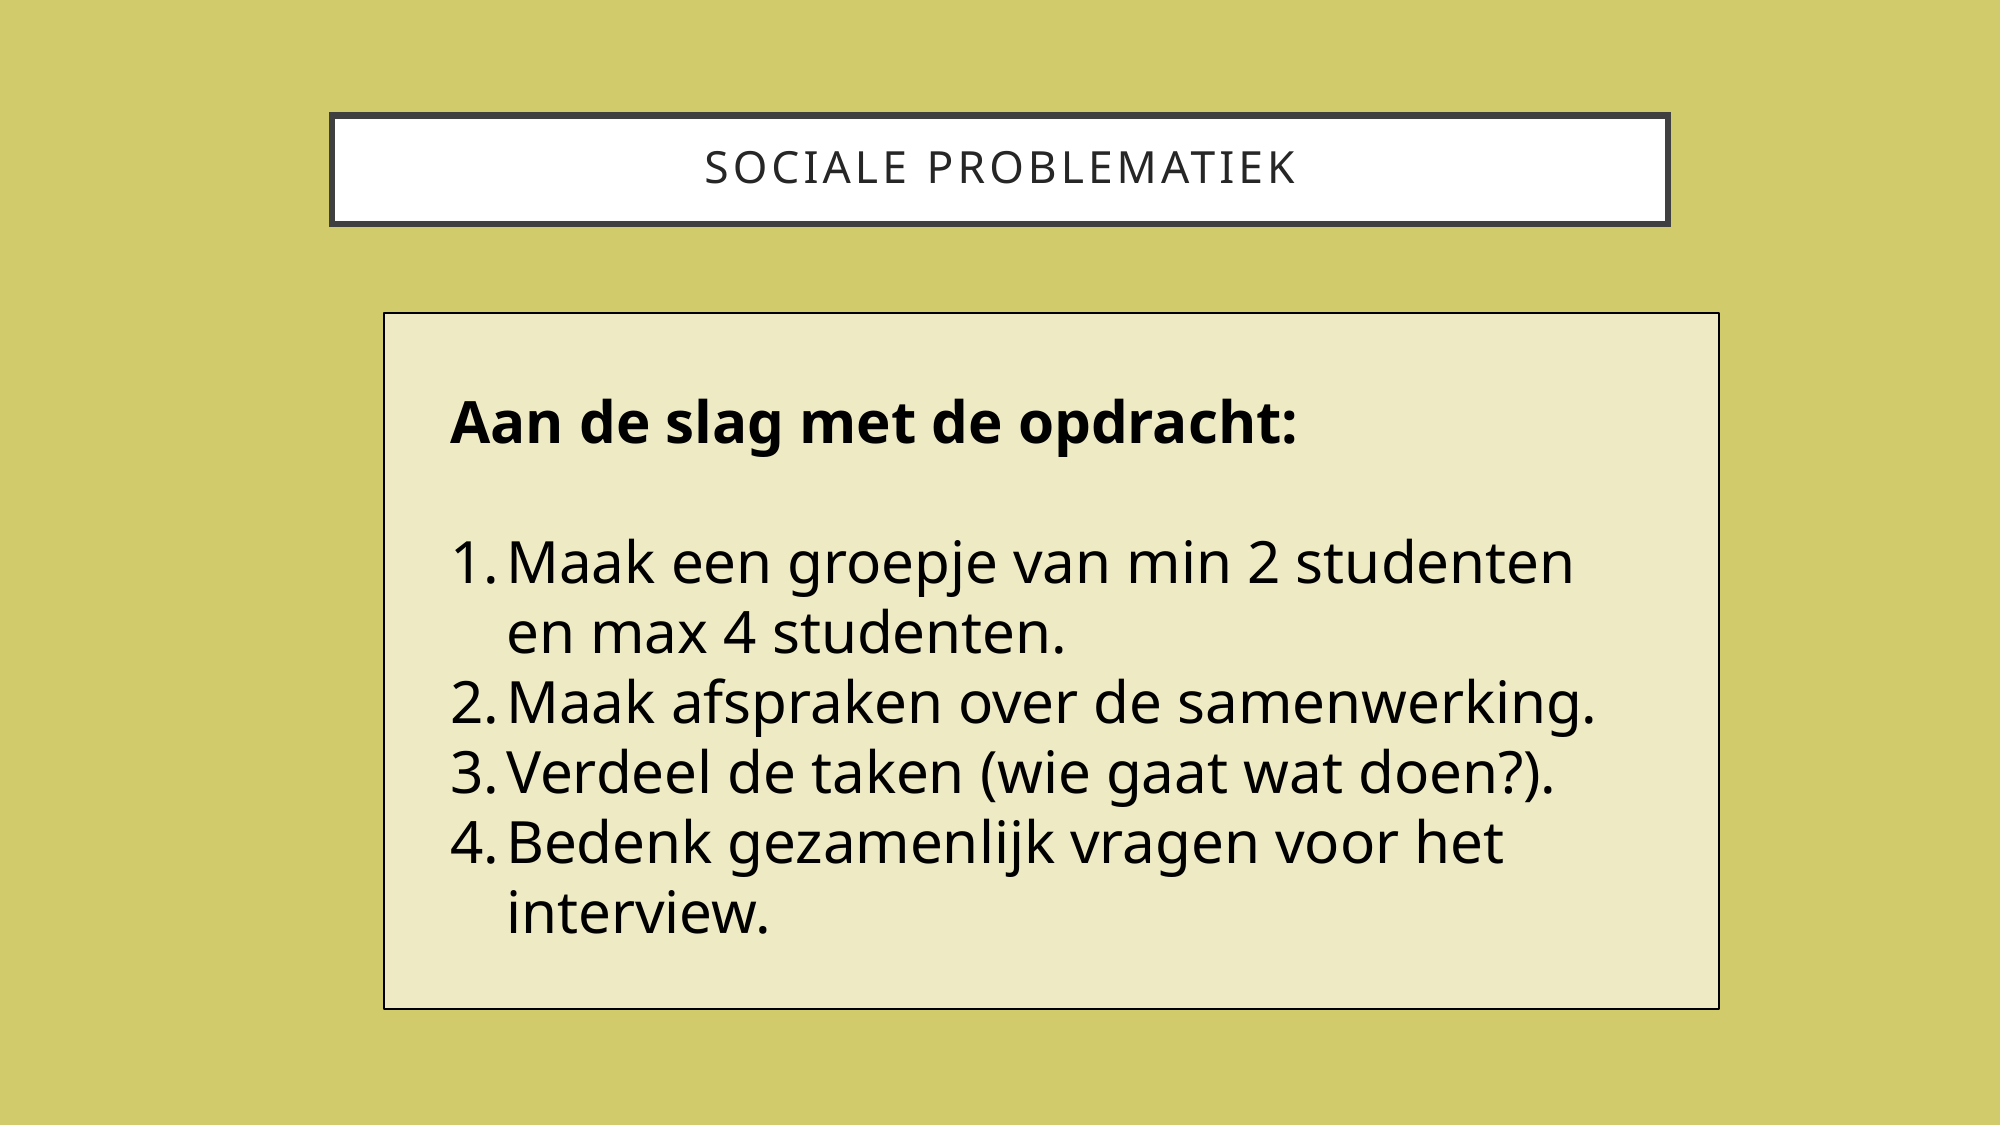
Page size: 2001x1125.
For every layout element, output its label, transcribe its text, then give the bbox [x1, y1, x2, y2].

text_box Aan de slag met de opdracht: Maak een groepje van min 2 studenten en max 4 studenten. Maak afspraken over de samenwerking. Verdeel de taken (wie gaat wat doen?). Bedenk gezamenlijk vragen voor het interview. [435, 378, 1668, 953]
text_box [383, 312, 1720, 1010]
title Sociale problematiek [329, 112, 1671, 227]
